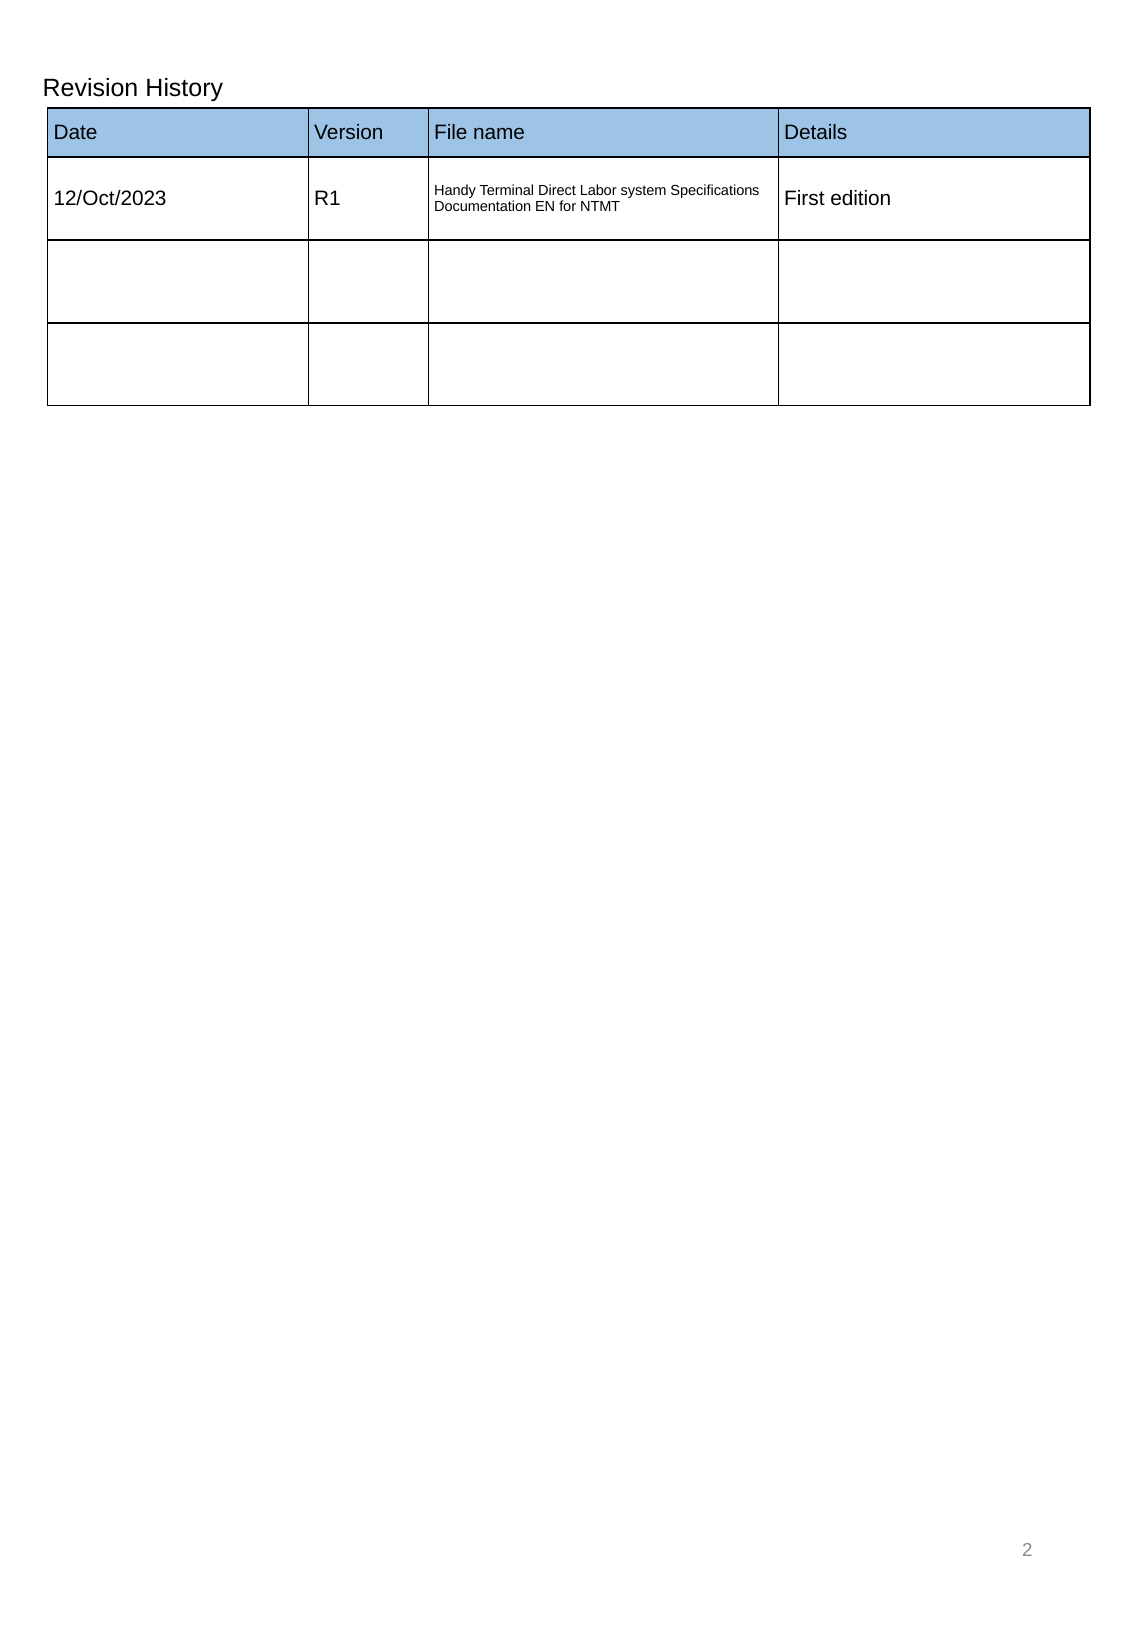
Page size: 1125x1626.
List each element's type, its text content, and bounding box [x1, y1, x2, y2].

table_cell [309, 324, 428, 405]
table_cell 12/Oct/2023 [48, 158, 308, 239]
table_cell [779, 324, 1089, 405]
table_cell Handy Terminal Direct Labor system Specifications Documentation EN for NTMT [429, 158, 778, 239]
slide_number 2 [794, 1506, 1048, 1593]
table_cell [429, 324, 778, 405]
table_header File name [429, 109, 778, 156]
table_header Details [779, 109, 1089, 156]
table_cell First edition [779, 158, 1089, 239]
text_box Revision History [18, 63, 253, 109]
table_cell R1 [309, 158, 428, 239]
table_header Date [48, 109, 308, 156]
table_cell [48, 241, 308, 322]
table_cell [309, 241, 428, 322]
table_header Version [309, 109, 428, 156]
table_cell [48, 324, 308, 405]
table_cell [779, 241, 1089, 322]
table_cell [429, 241, 778, 322]
